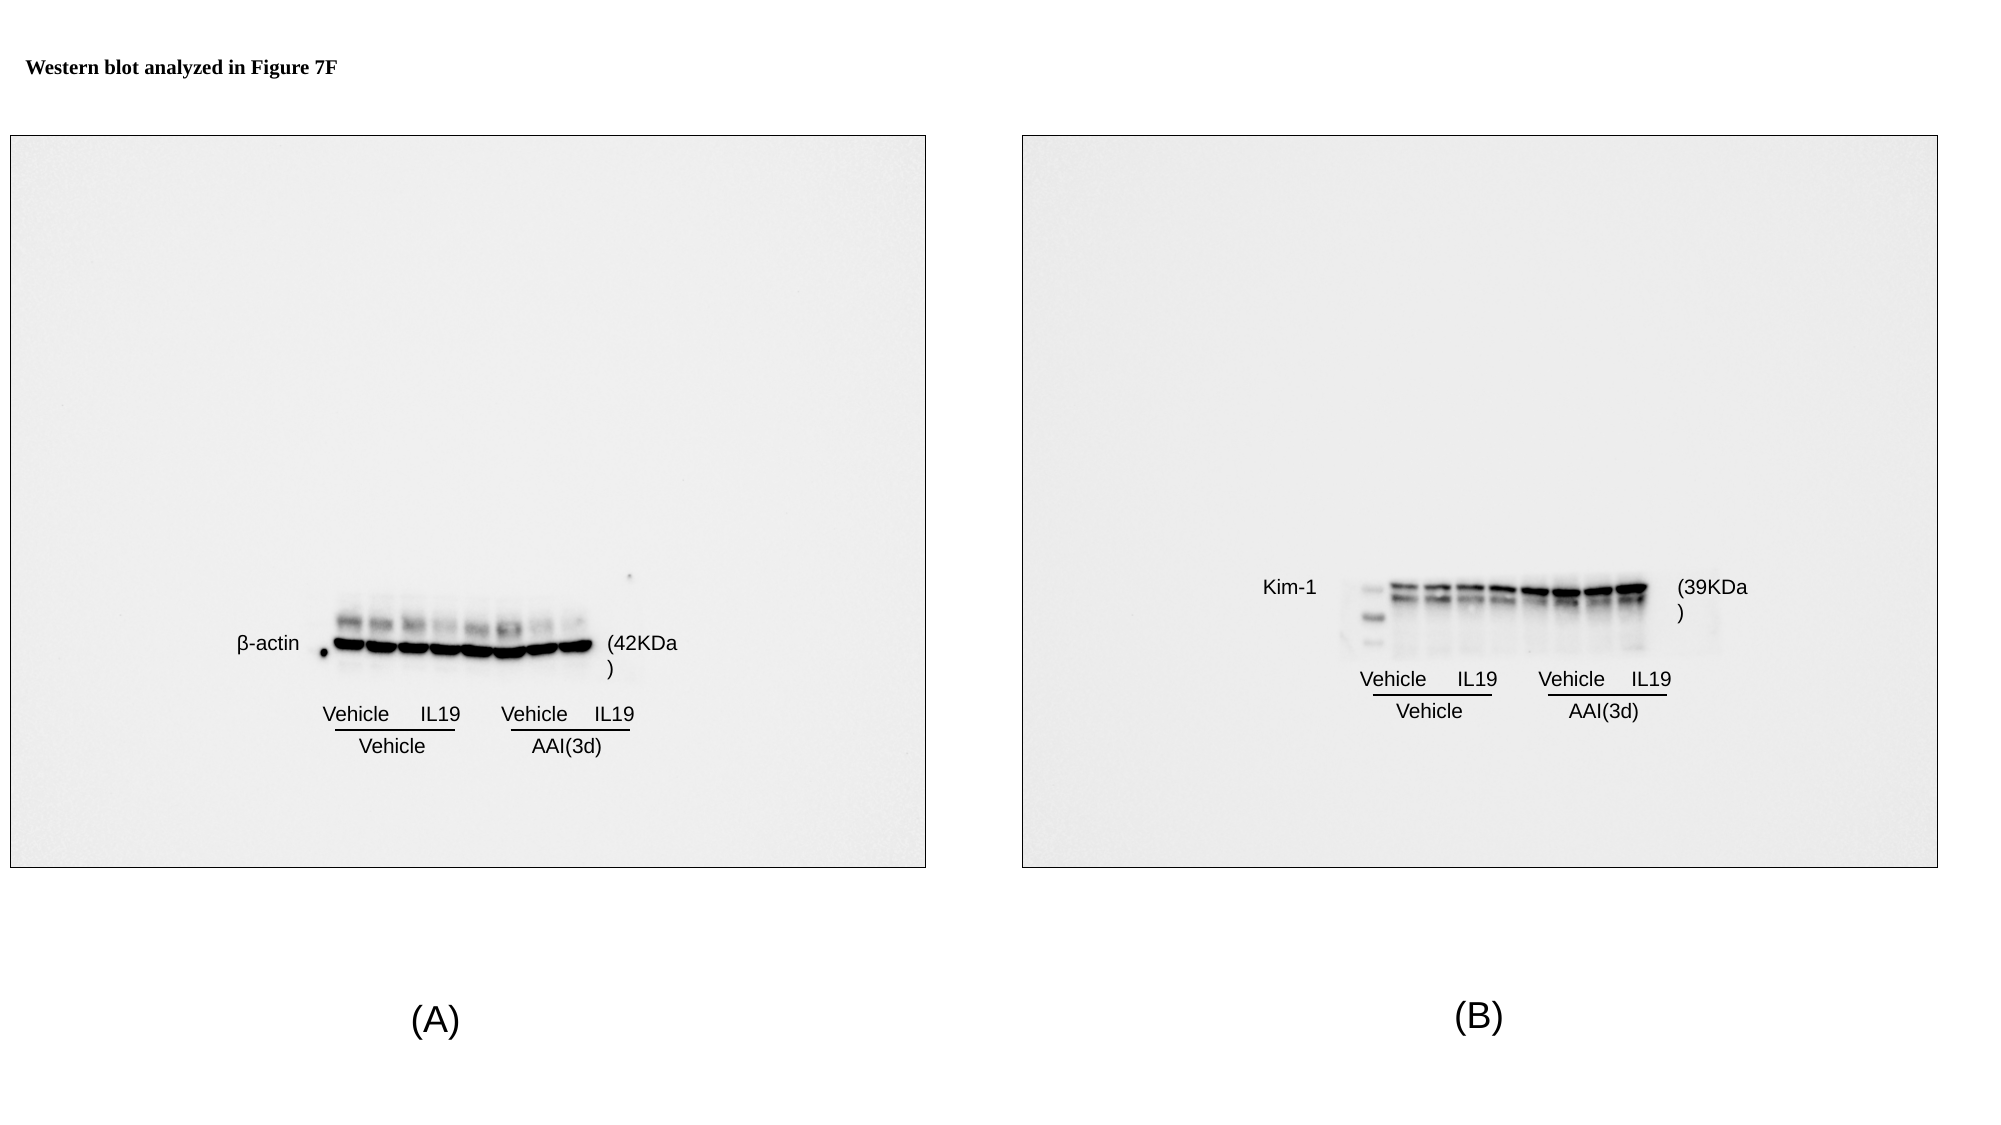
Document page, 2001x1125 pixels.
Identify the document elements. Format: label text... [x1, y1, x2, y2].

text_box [1343, 657, 1688, 731]
picture [10, 134, 927, 868]
text_box (B) [1439, 983, 1521, 1043]
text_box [306, 692, 651, 766]
text_box (A) [395, 987, 477, 1048]
picture [1021, 134, 1938, 868]
text_box Western blot analyzed in Figure 7F [10, 46, 379, 86]
